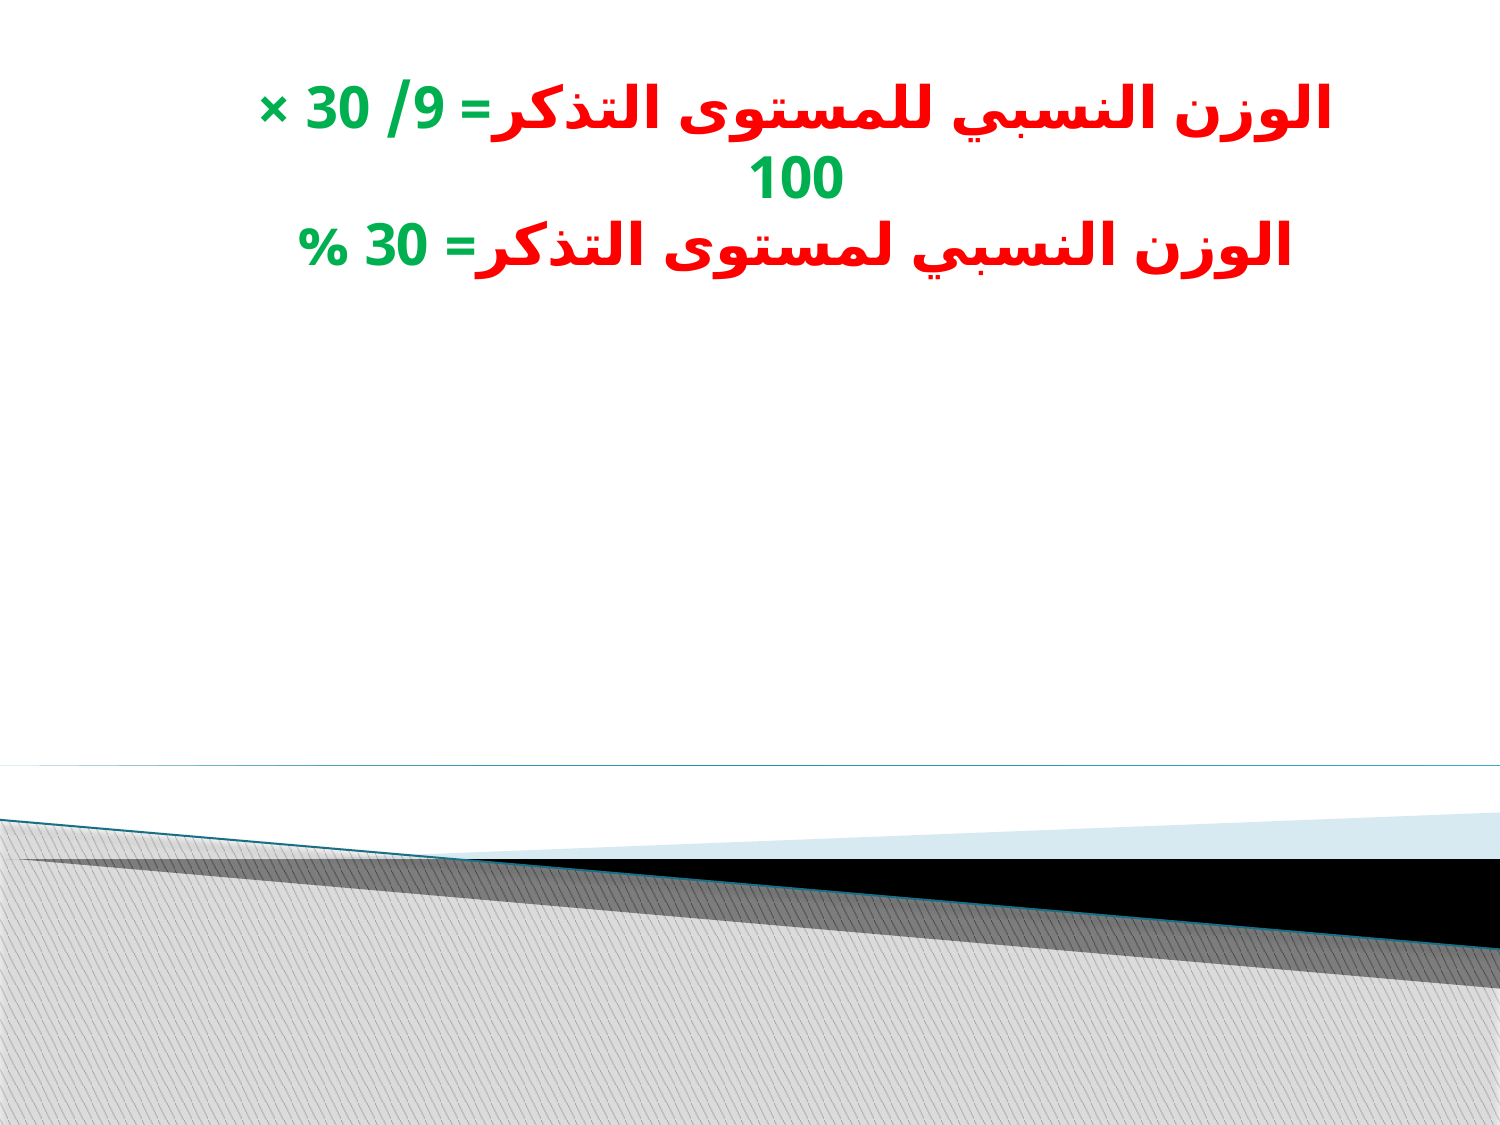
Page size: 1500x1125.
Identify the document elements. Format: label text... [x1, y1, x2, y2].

picture [5, 859, 1500, 989]
text_box الوزن النسبي للمستوى التذكر= 9/ 30 × 100 [224, 62, 1368, 200]
text_box الوزن النسبي لمستوى التذكر= 30 % [224, 200, 1368, 285]
